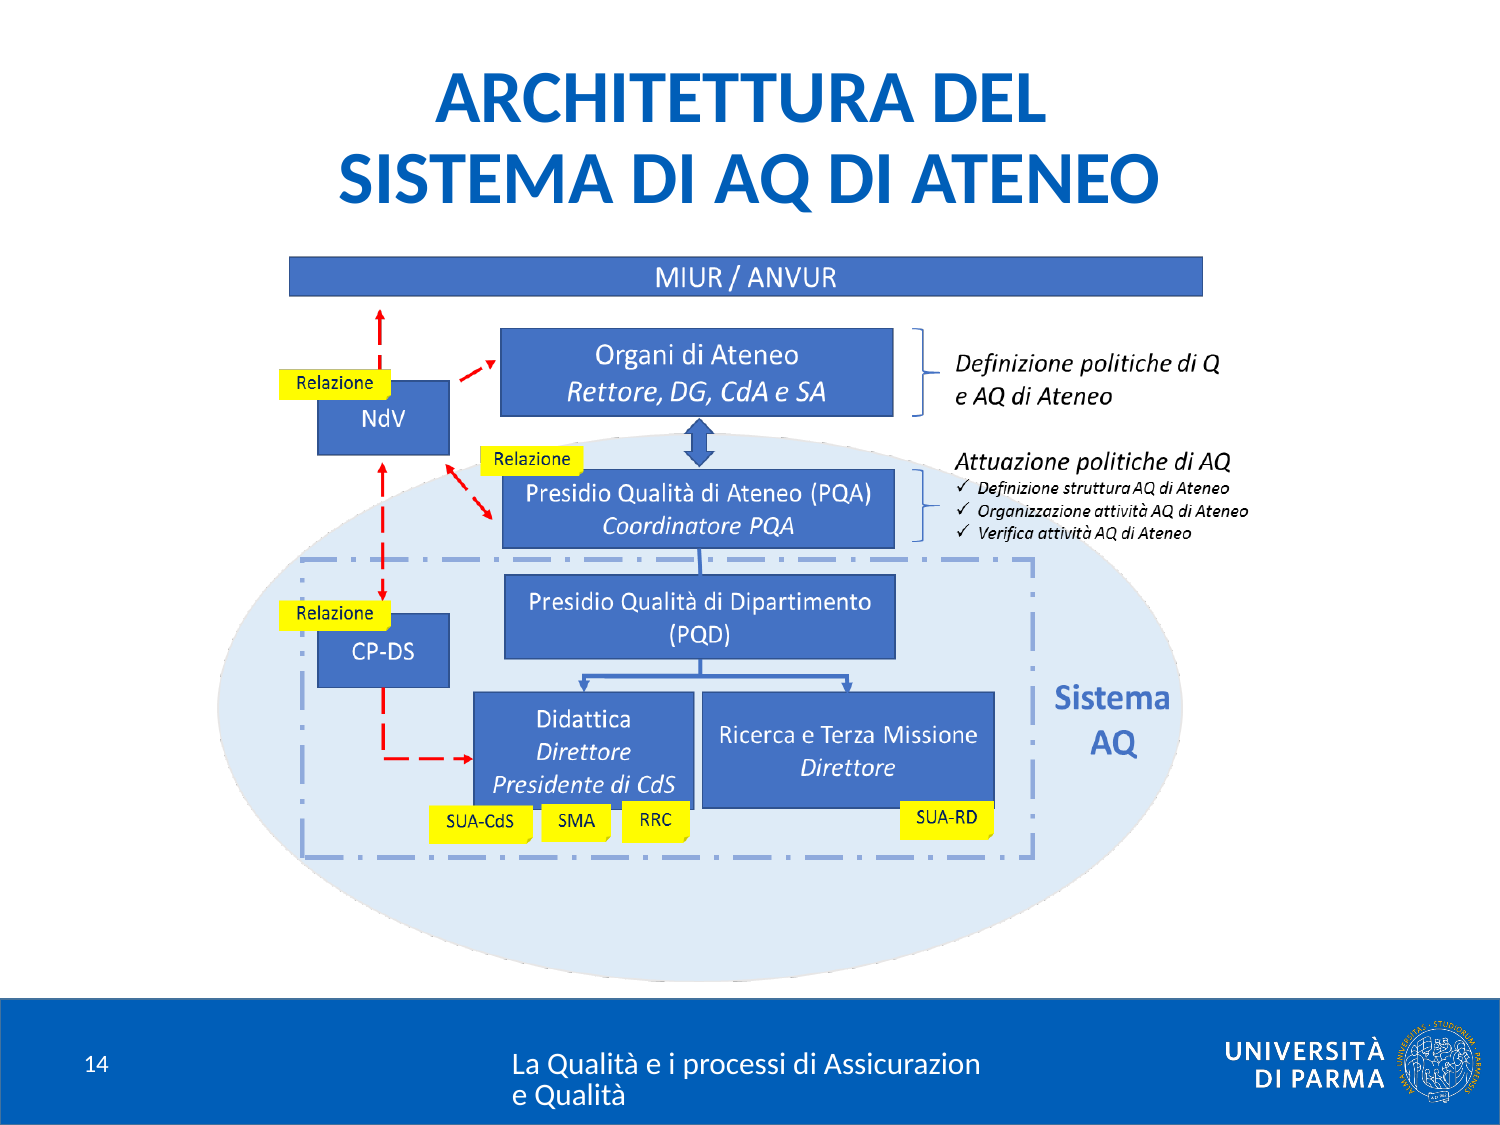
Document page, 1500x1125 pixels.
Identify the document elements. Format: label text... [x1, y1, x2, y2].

picture [1226, 1021, 1481, 1103]
footer La Qualità e i processi di Assicurazione Qualità [496, 1021, 1004, 1103]
picture [217, 247, 1283, 982]
title ARCHITETTURA DEL SISTEMA DI AQ DI ATENEO [103, 30, 1397, 248]
slide_number 14 [68, 1021, 406, 1103]
